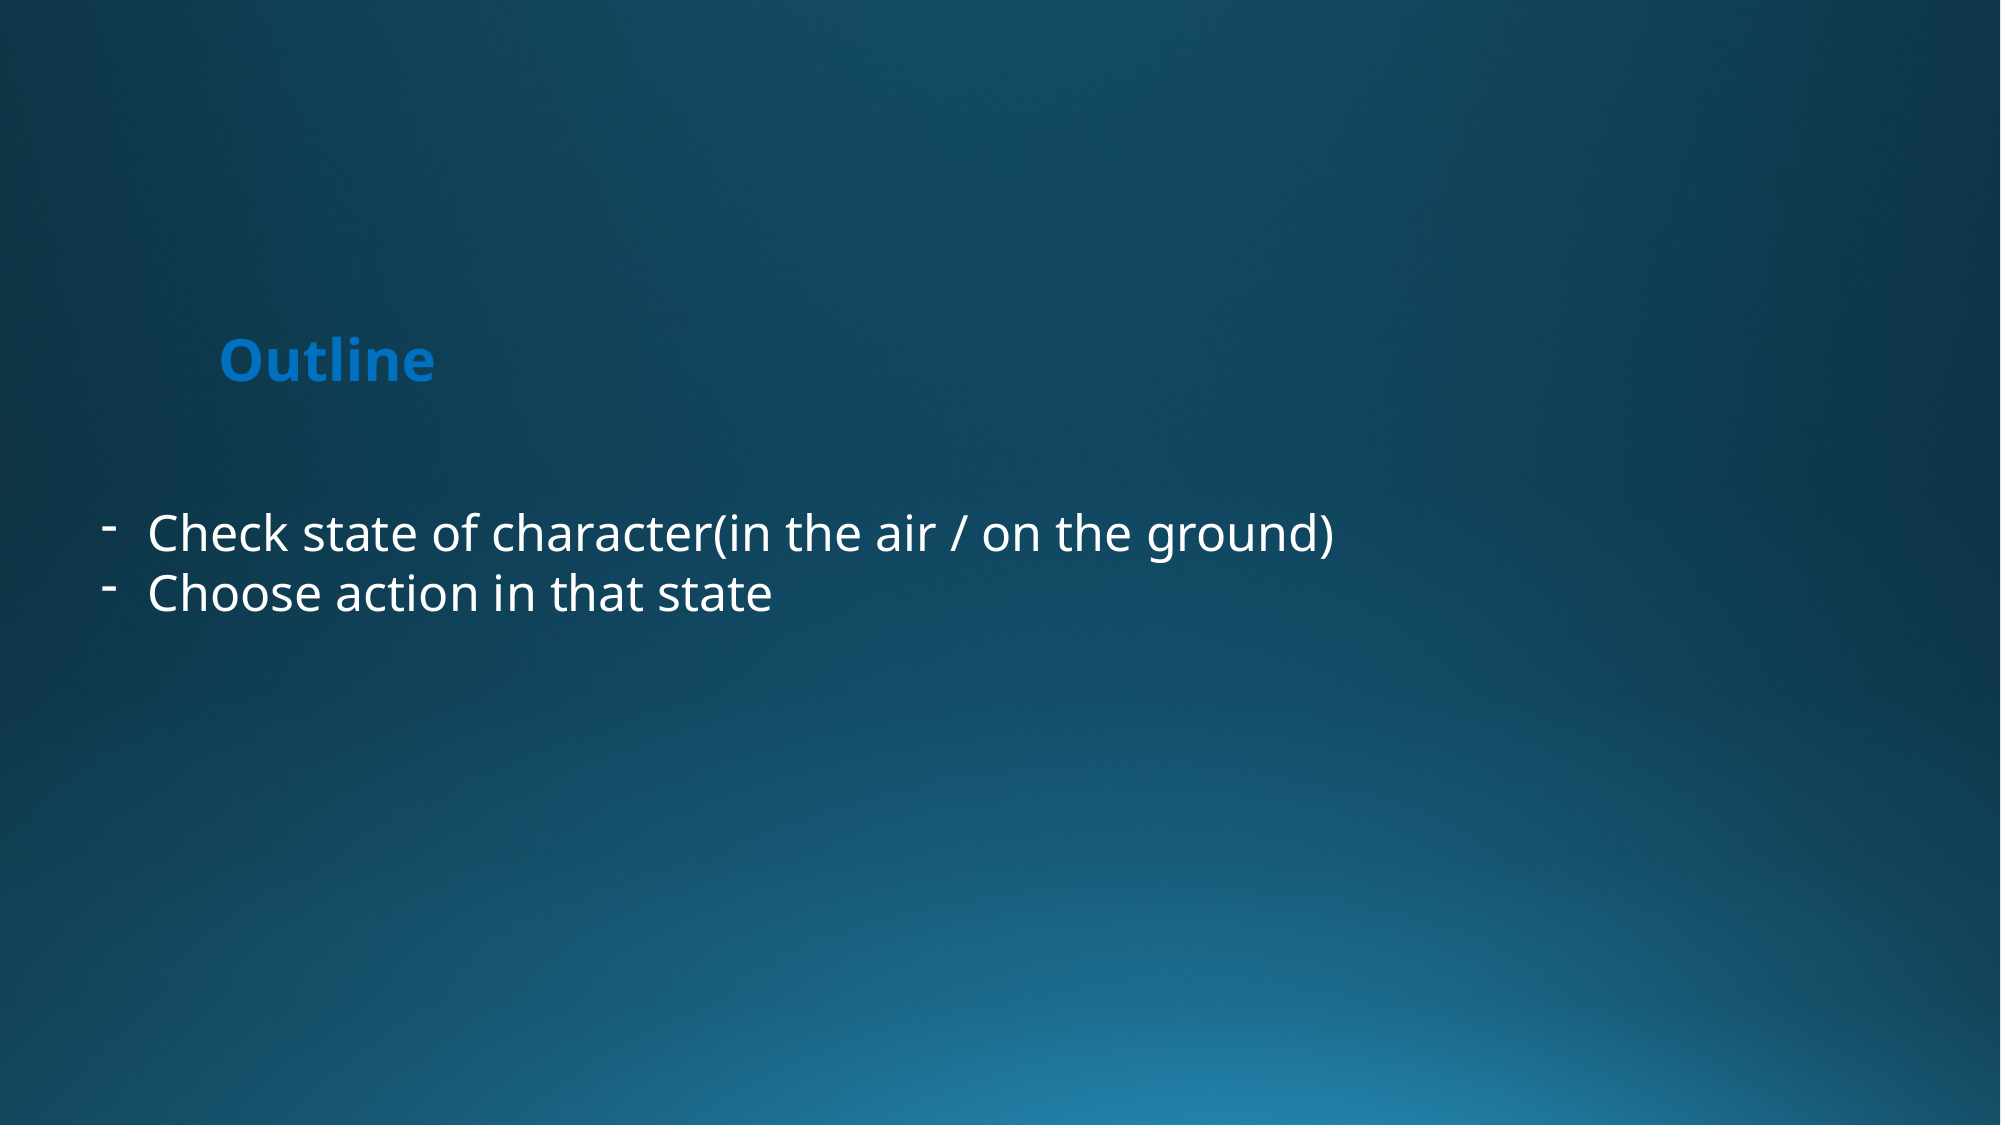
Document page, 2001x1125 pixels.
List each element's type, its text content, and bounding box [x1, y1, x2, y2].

text_box Outline [203, 315, 451, 401]
picture [0, 0, 2001, 1125]
text_box Check state of character(in the air / on the ground) Choose action in that state [86, 494, 1350, 630]
